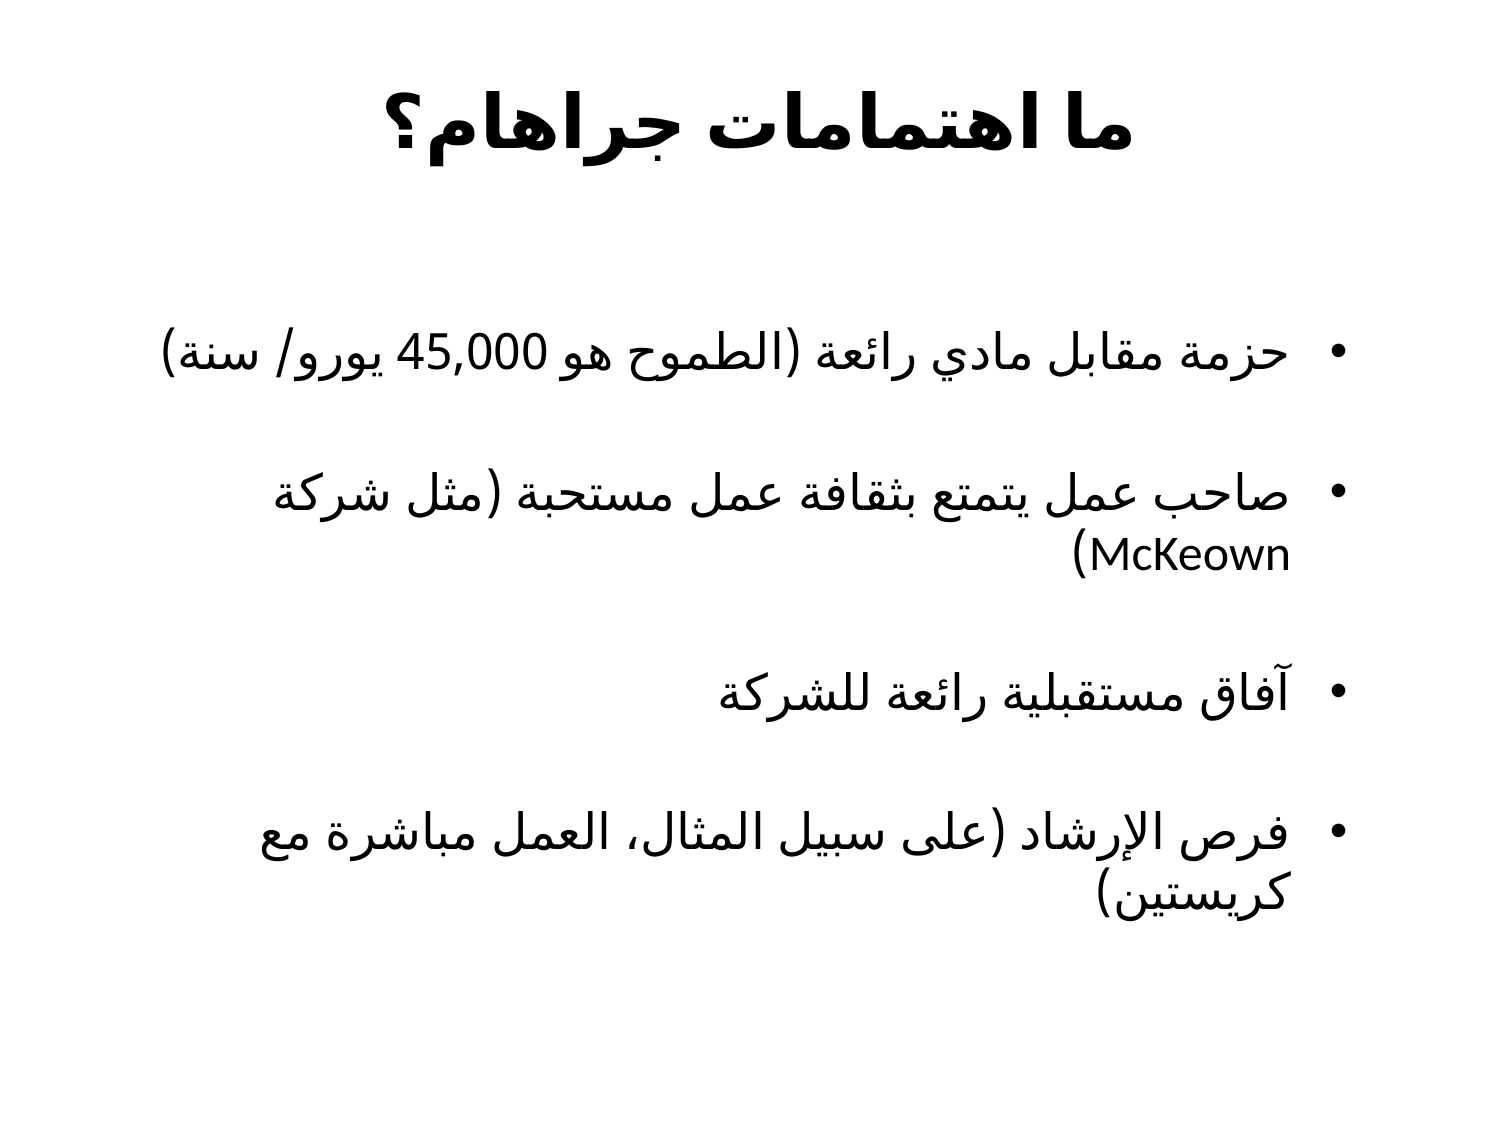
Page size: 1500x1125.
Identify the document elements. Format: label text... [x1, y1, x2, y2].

title ما اهتمامات جراهام؟ [75, 24, 1425, 213]
list حزمة مقابل مادي رائعة (الطموح هو 45,000 يورو/ سنة) صاحب عمل يتمتع بثقافة عمل مستحبة (مثل شركة McKeown) آفاق مستقبلية رائعة للشركة فرص الإرشاد (على سبيل المثال، العمل مباشرة مع كريستين) [75, 312, 1363, 1055]
